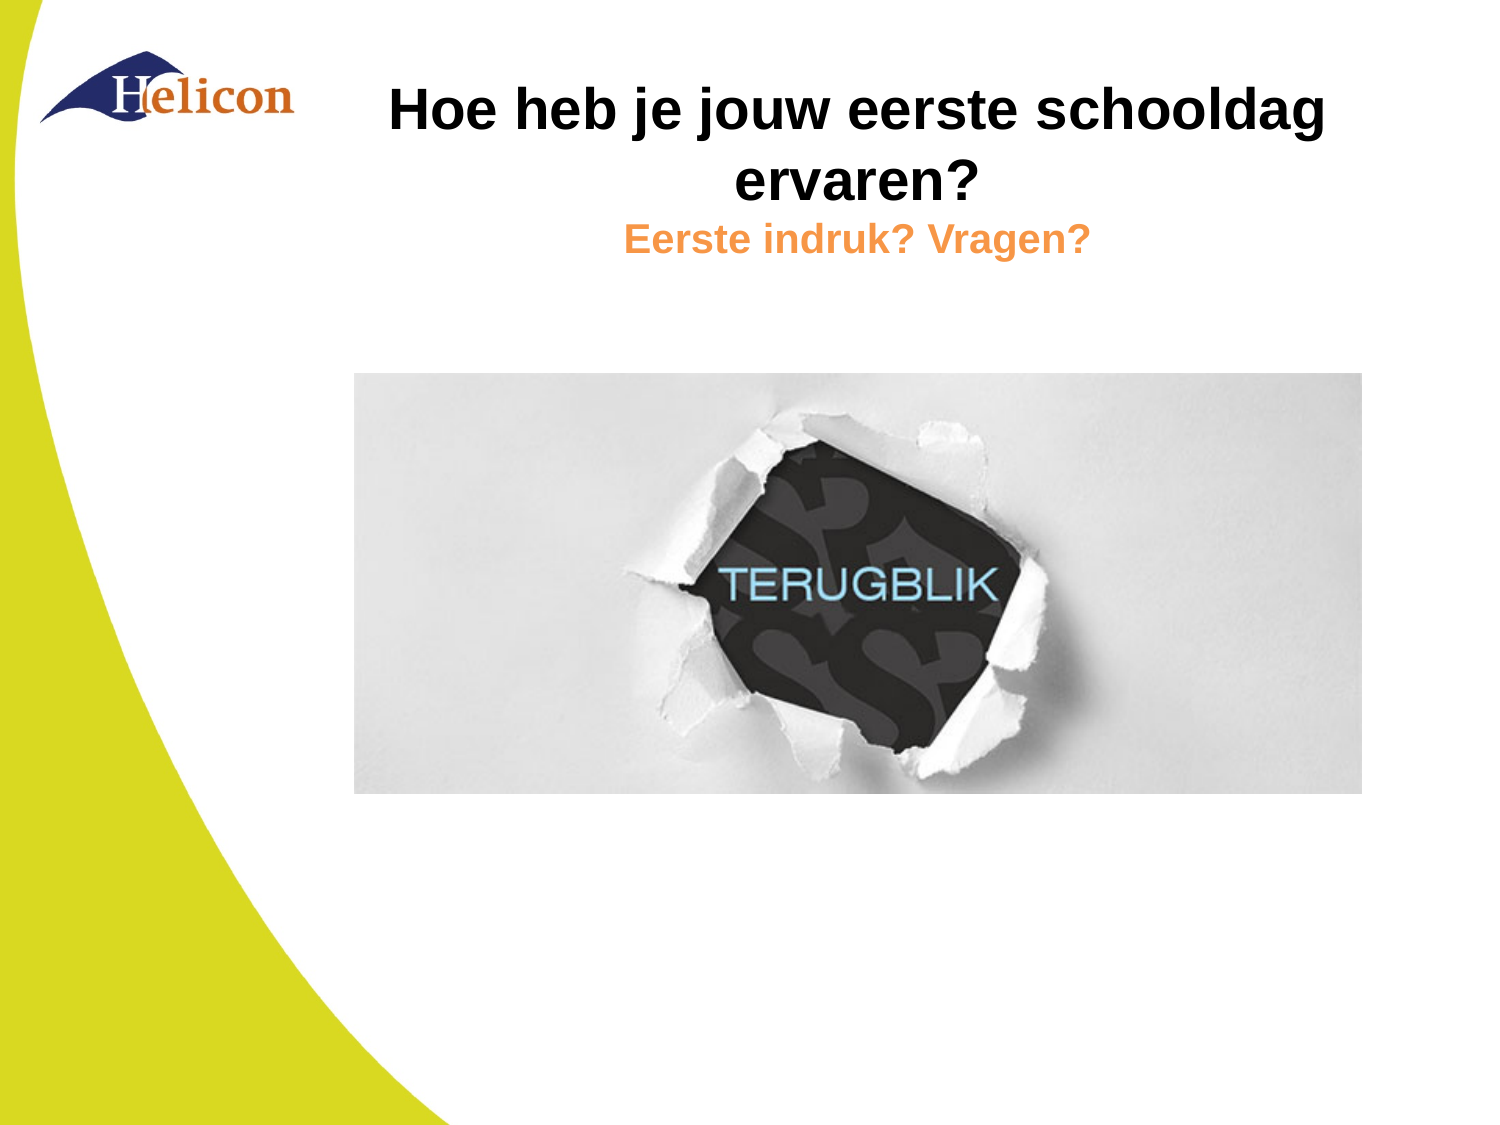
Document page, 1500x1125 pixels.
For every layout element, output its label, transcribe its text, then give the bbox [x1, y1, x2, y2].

picture [0, 0, 1500, 1125]
title Hoe heb je jouw eerste schooldag ervaren? Eerste indruk? Vragen? [312, 113, 1404, 220]
